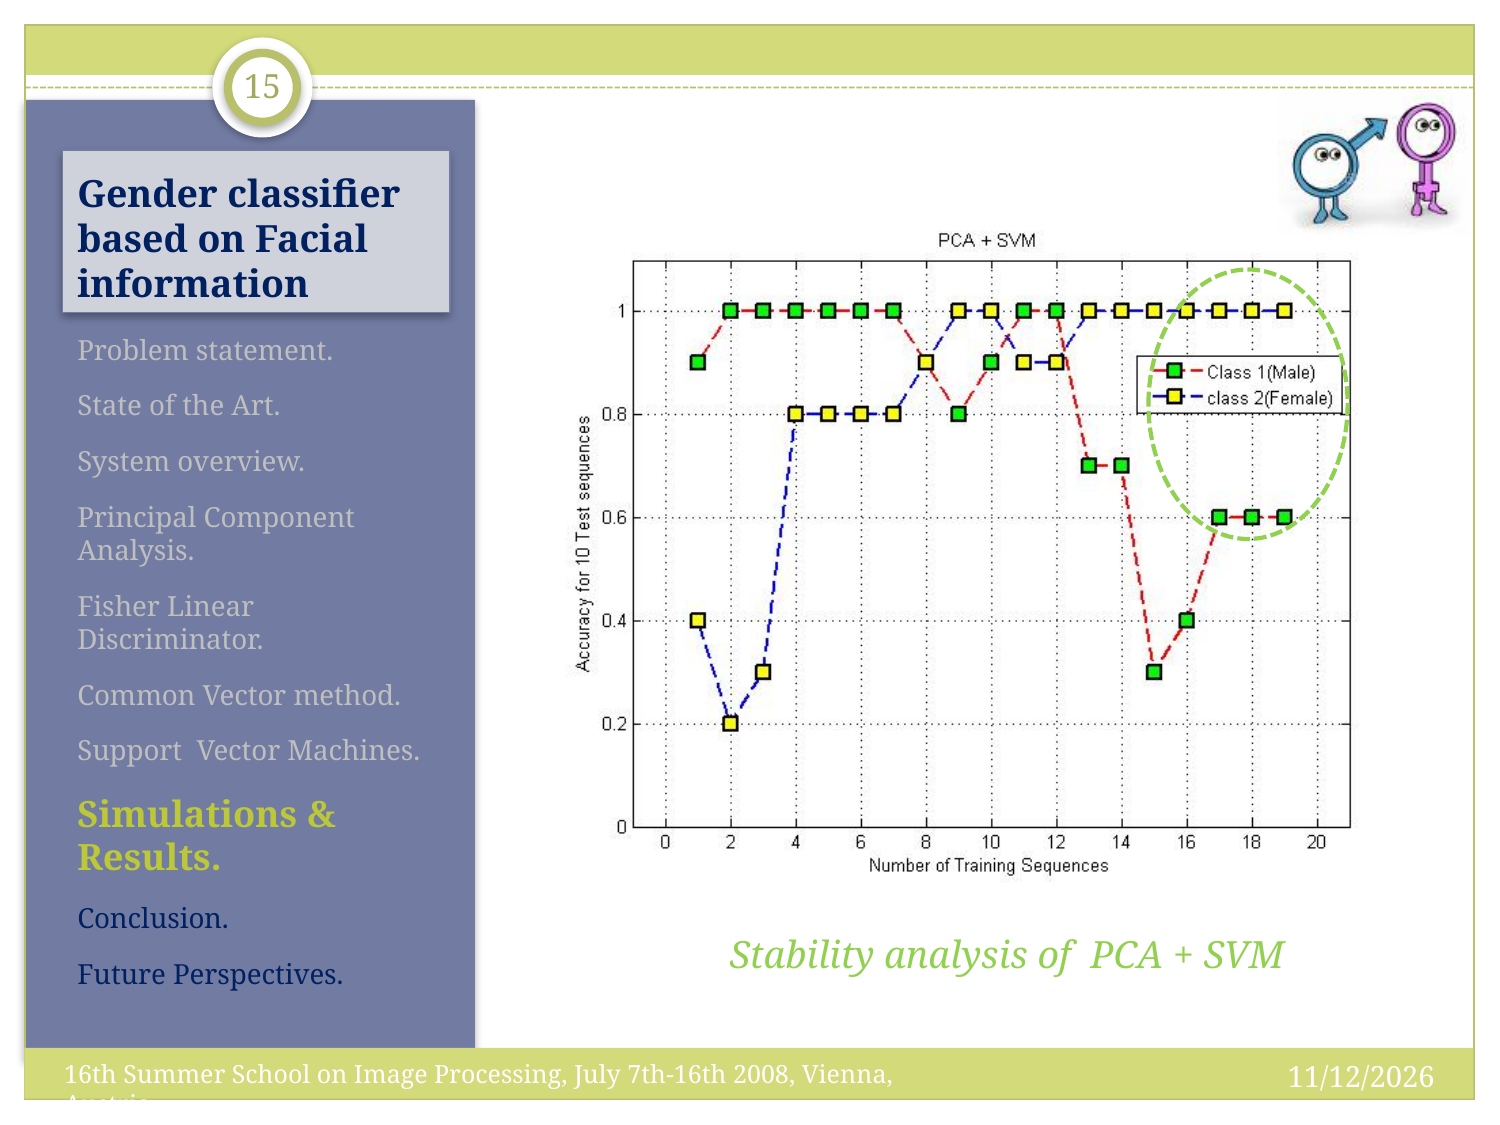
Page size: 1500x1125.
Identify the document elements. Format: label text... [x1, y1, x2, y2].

list Problem statement. State of the Art. System overview. Principal Component Analysis. Fisher Linear Discriminator. Common Vector method. Support Vector Machines. Simulations & Results. Conclusion. Future Perspectives. [62, 324, 450, 1005]
footer 16th Summer School on Image Processing, July 7th-16th 2008, Vienna, Austria. [49, 1051, 961, 1112]
text_box Stability analysis of PCA + SVM [714, 923, 1336, 984]
picture [1277, 90, 1471, 235]
slide_number 15 [225, 51, 300, 124]
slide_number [950, 1050, 1450, 1111]
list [512, 209, 1438, 903]
title Gender classifier based on Facial information [62, 149, 451, 313]
